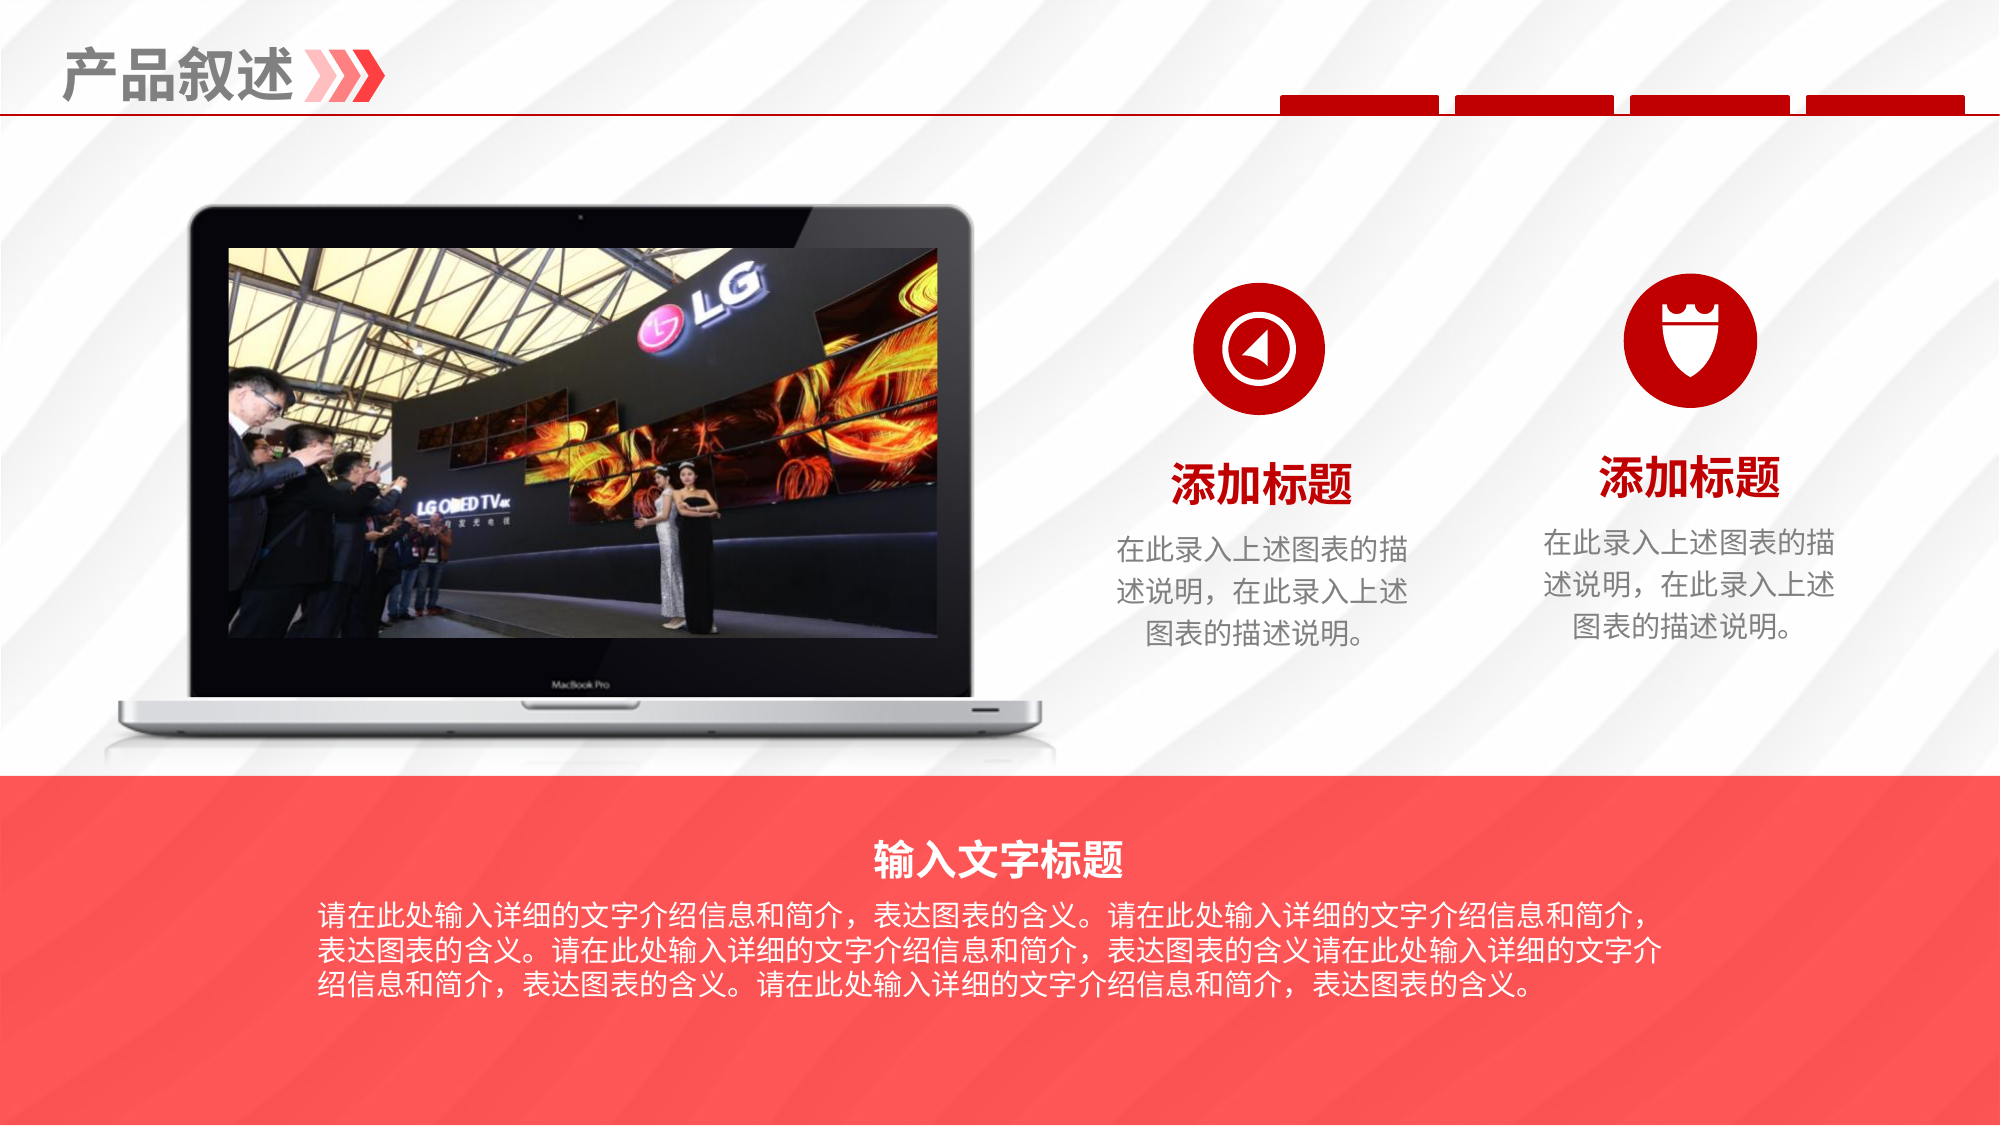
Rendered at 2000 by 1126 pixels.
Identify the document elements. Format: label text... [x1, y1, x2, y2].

text_box [1280, 95, 1439, 114]
text_box 在此录入上述图表的描述说明，在此录入上述图表的描述说明。 [1528, 510, 1852, 651]
text_box [1806, 95, 1965, 114]
text_box 添加标题 [1134, 448, 1390, 517]
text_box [303, 49, 386, 103]
text_box [1621, 271, 1760, 411]
text_box 添加标题 [1562, 441, 1818, 510]
text_box [1455, 95, 1614, 114]
text_box [1630, 95, 1790, 114]
text_box [0, 774, 2000, 1126]
text_box 请在此处输入详细的文字介绍信息和简介，表达图表的含义。请在此处输入详细的文字介绍信息和简介，表达图表的含义。请在此处输入详细的文字介绍信息和简介，表达图表的含义请在此处输入详细的文字介绍信息和简介，表达图表的含义。请在此处输入详细的文字介绍信息和简介，表达图表的含义。 [303, 889, 1685, 1021]
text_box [78, 170, 1083, 775]
text_box 输入文字标题 [857, 826, 1141, 874]
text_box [1221, 311, 1297, 387]
text_box [1191, 280, 1328, 418]
picture [1, 116, 1999, 774]
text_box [1662, 304, 1719, 378]
text_box 产品叙述 [46, 31, 310, 114]
text_box 在此录入上述图表的描述说明，在此录入上述图表的描述说明。 [1100, 517, 1424, 658]
picture [1, 0, 1999, 114]
